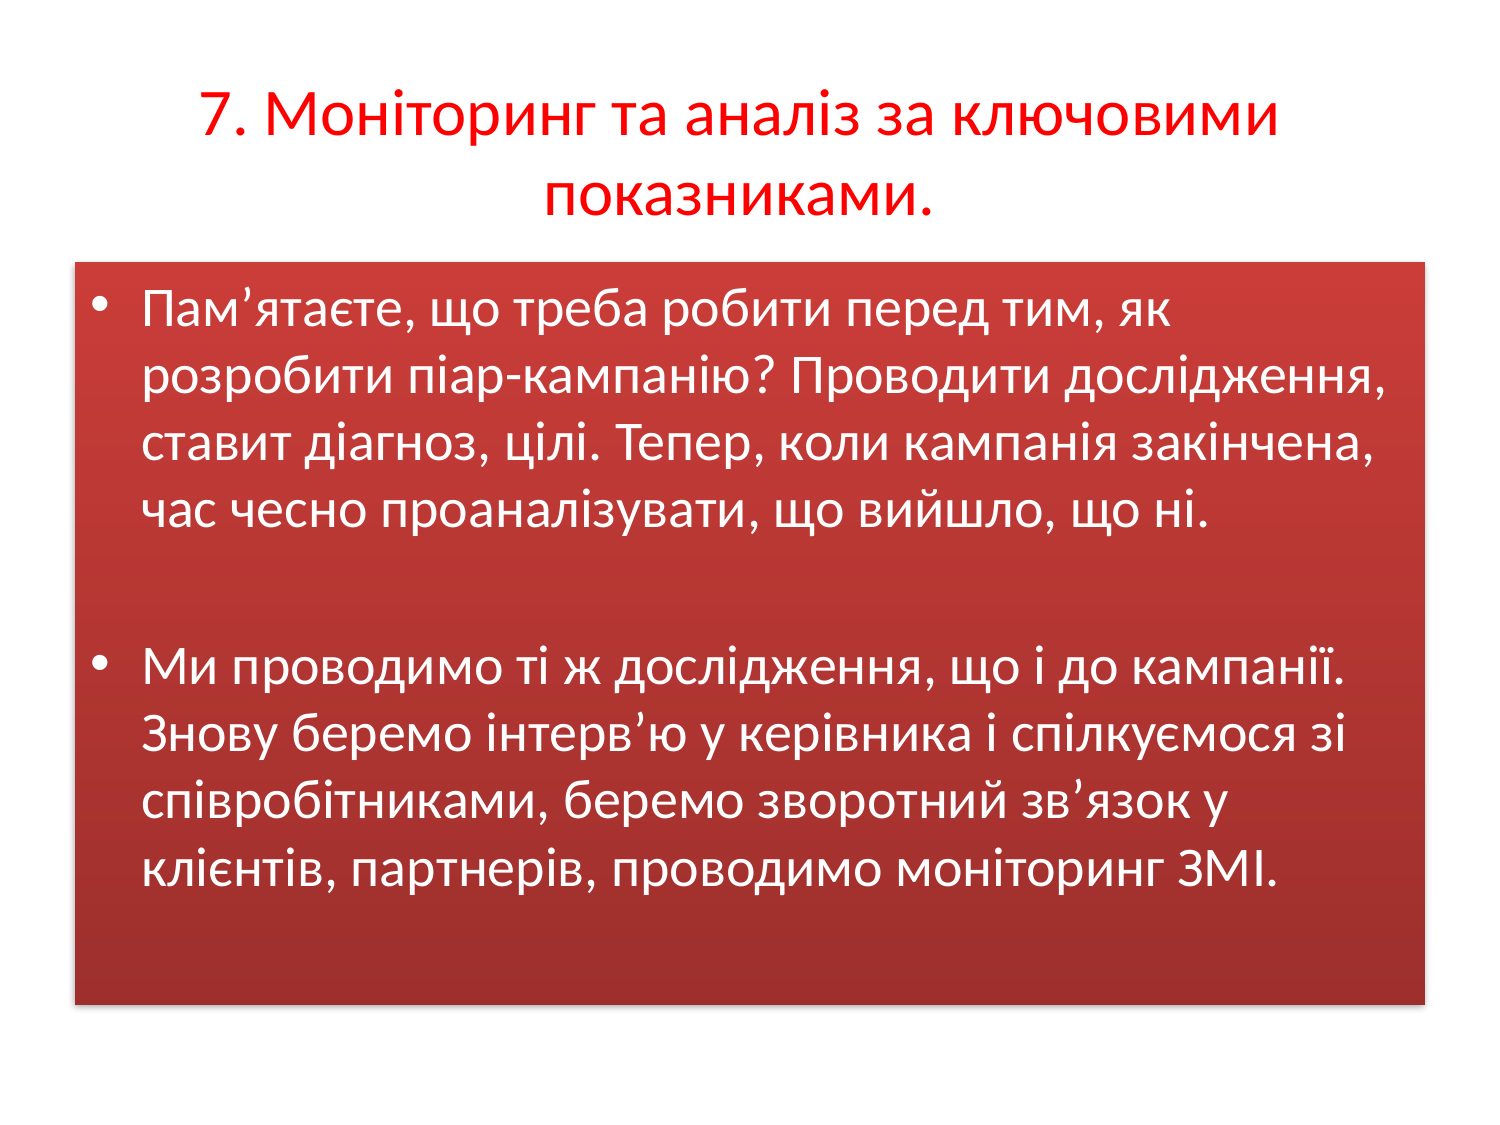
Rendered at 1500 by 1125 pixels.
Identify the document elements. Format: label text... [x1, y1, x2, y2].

title 7. Моніторинг та аналіз за ключовими показниками. [64, 54, 1415, 243]
list Пам’ятаєте, що треба робити перед тим, як розробити піар-кампанію? Проводити дослідження, ставит діагноз, цілі. Тепер, коли кампанія закінчена, час чесно проаналізувати, що вийшло, що ні. Ми проводимо ті ж дослідження, що і до кампанії. Знову беремо інтерв’ю у керівника і спілкуємося зі співробітниками, беремо зворотний зв’язок у клієнтів, партнерів, проводимо моніторинг ЗМІ. [75, 262, 1425, 1005]
